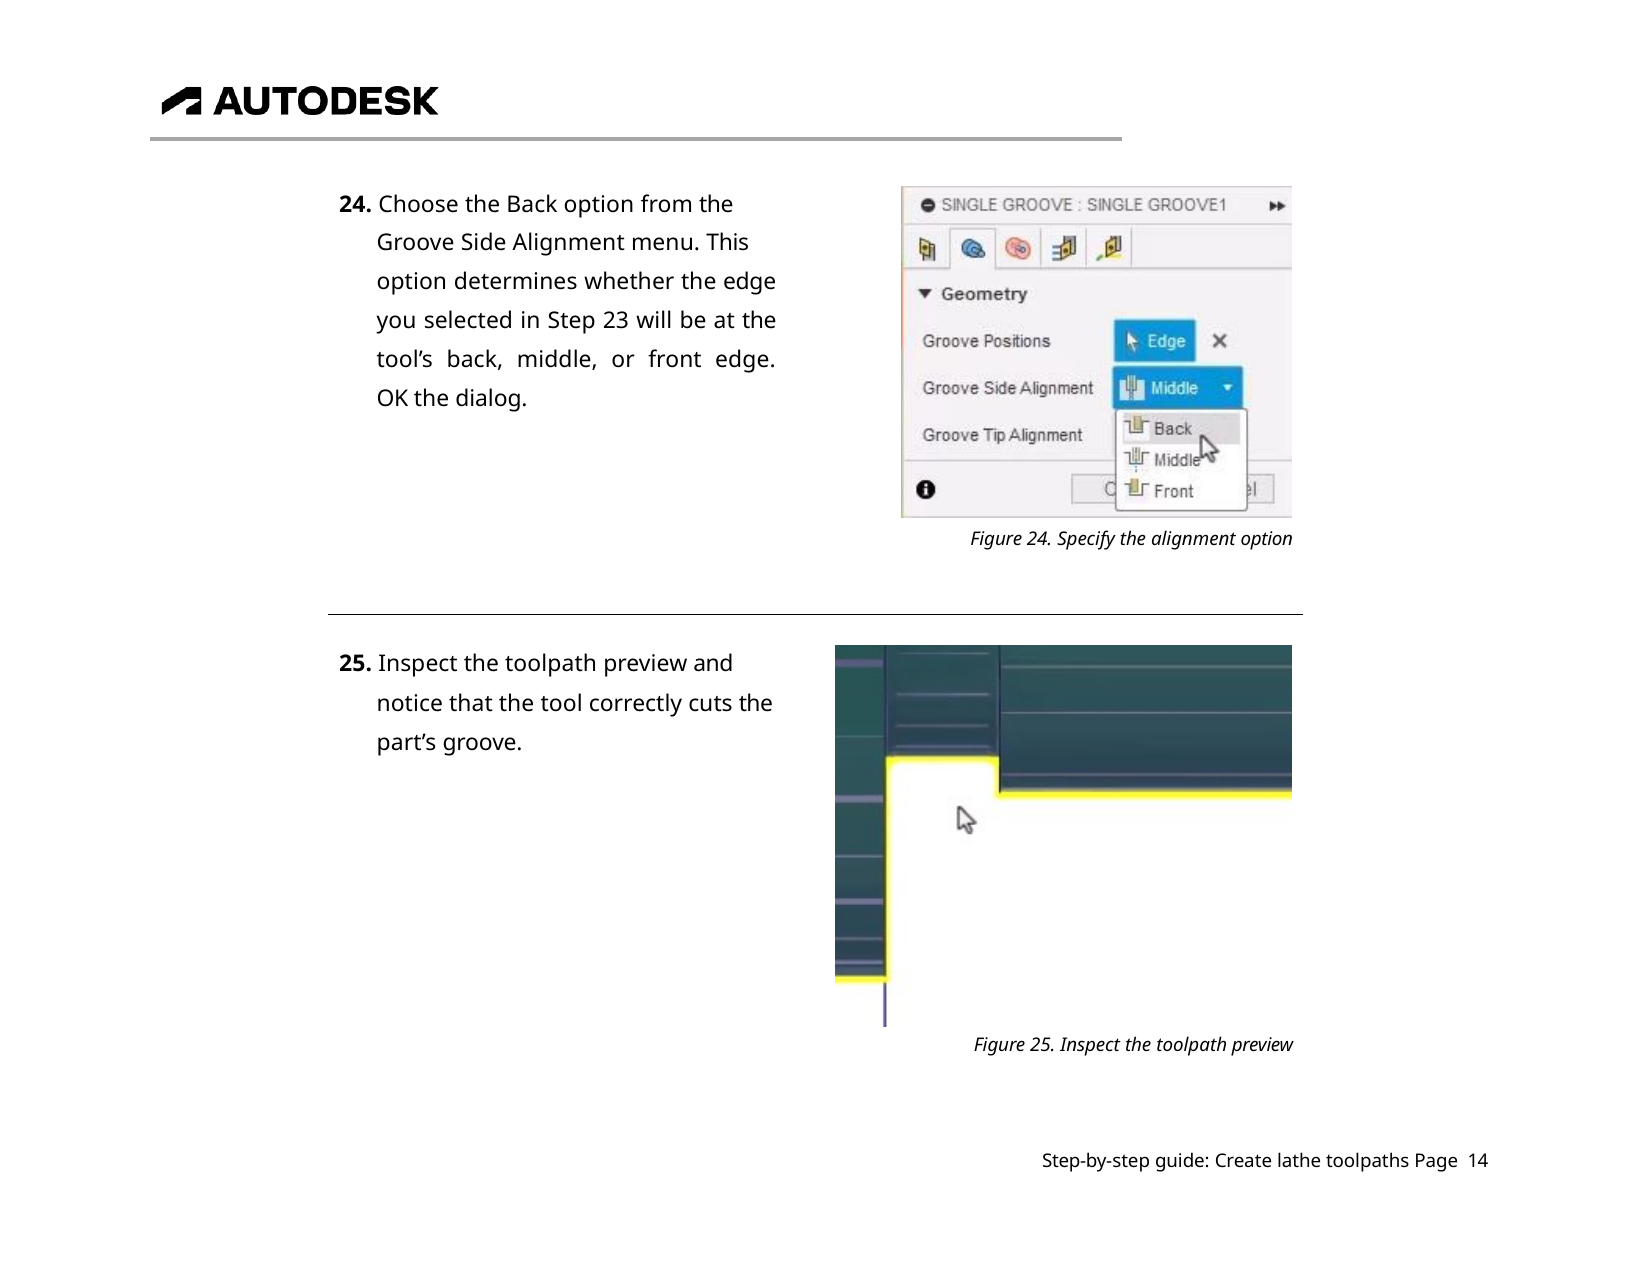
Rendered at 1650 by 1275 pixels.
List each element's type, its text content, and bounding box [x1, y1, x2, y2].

slide_number Step-by-step guide: Create lathe toolpaths Page 20 [1040, 1145, 1509, 1275]
table_cell Figure 25. Inspect the toolpath preview [808, 615, 1303, 1072]
picture [900, 186, 1292, 518]
table_cell 25. Inspect the toolpath preview and notice that the tool correctly cuts the part’s groove. [328, 615, 808, 1072]
picture [835, 644, 1292, 1027]
picture [161, 86, 439, 115]
table_header Figure 24. Specify the alignment option [808, 187, 1303, 614]
table_header 24. Choose the Back option from the Groove Side Alignment menu. This option determines whether the edge you selected in Step 23 will be at the tool’s back, middle, or front edge. OK the dialog. [328, 187, 808, 614]
